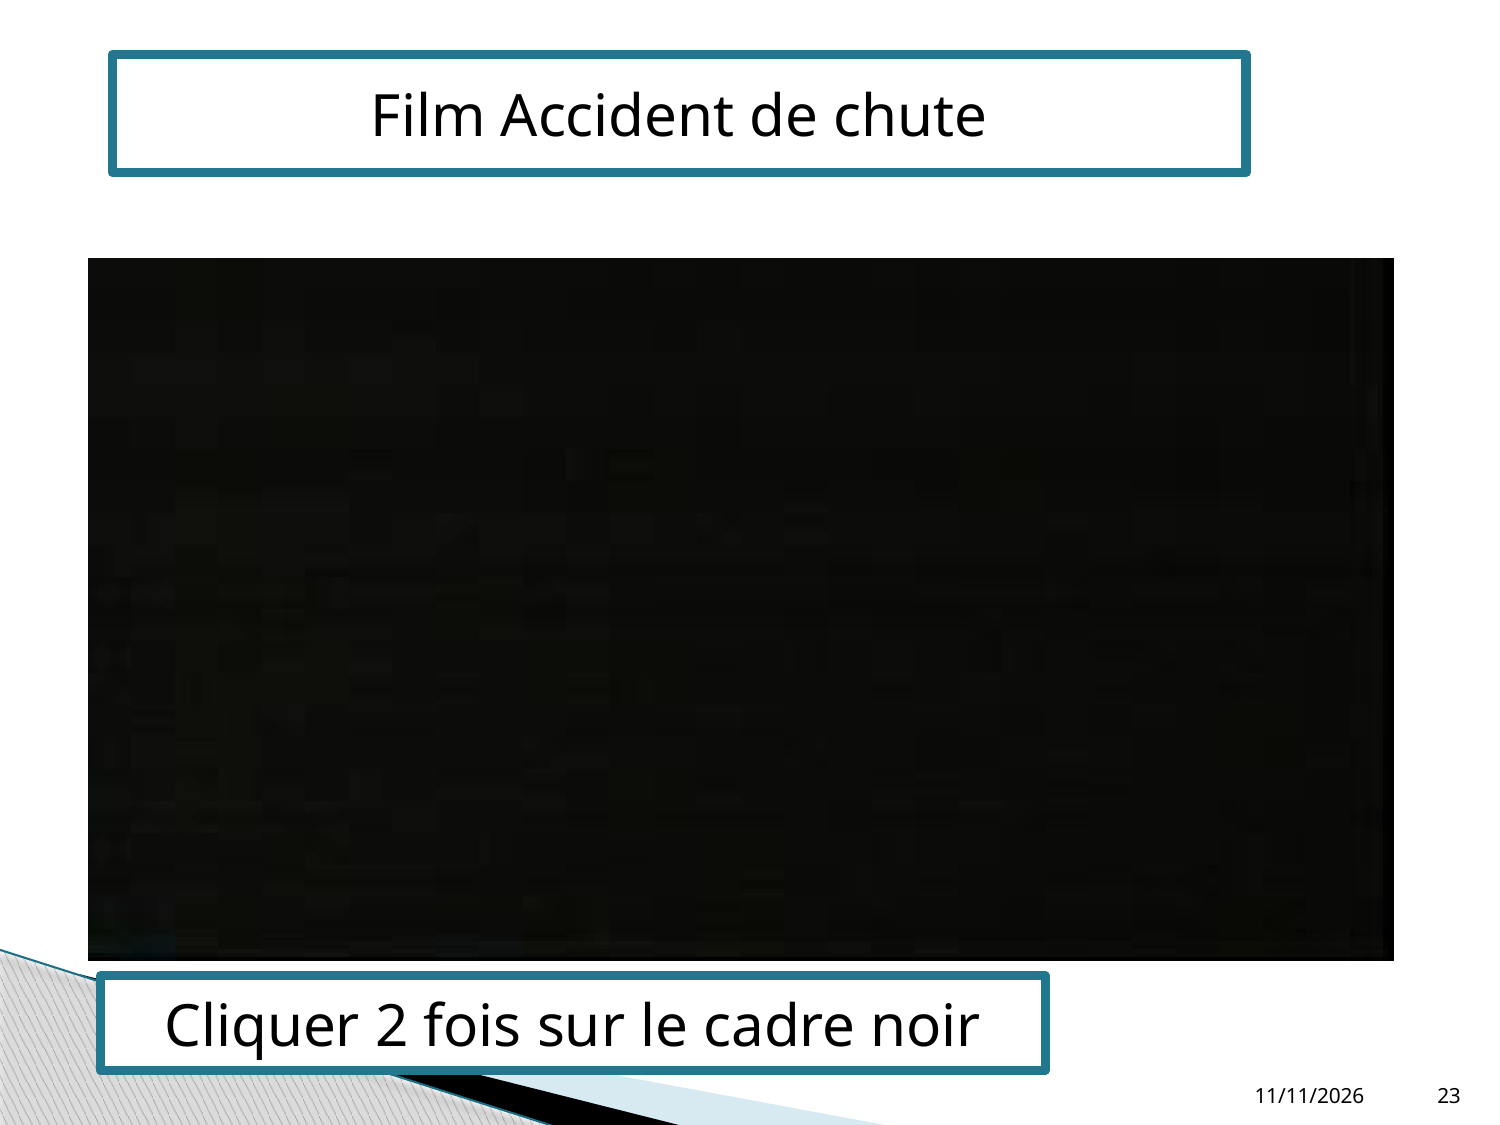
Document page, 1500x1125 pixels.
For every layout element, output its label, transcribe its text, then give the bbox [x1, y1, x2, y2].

text_box Film Accident de chute [108, 50, 1251, 177]
text_box 22 [1383, 1075, 1500, 1119]
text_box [87, 257, 1395, 962]
text_box 16/10/2019 [1239, 1075, 1379, 1119]
text_box Cliquer 2 fois sur le cadre noir [96, 973, 1050, 1075]
